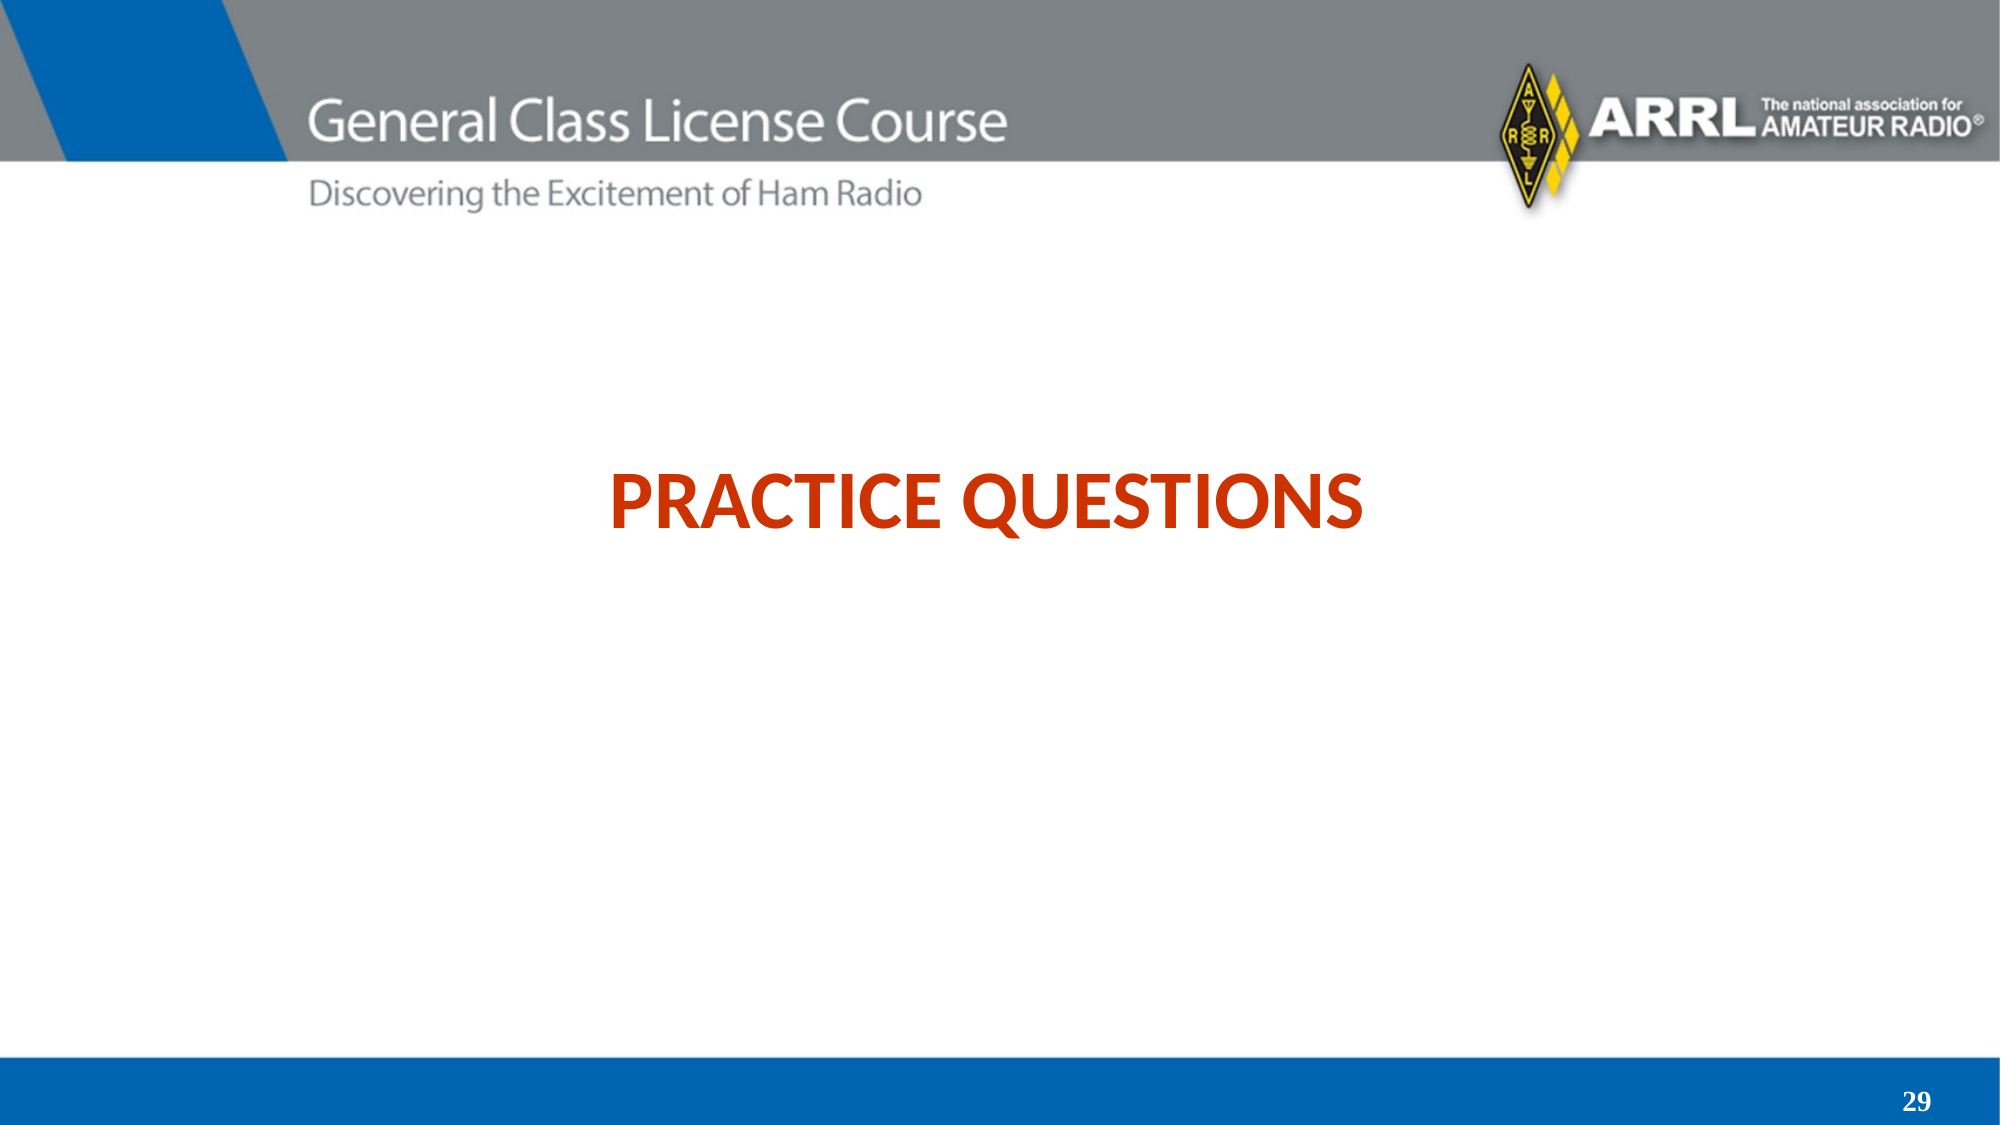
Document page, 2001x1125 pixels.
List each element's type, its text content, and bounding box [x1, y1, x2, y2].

picture [0, 0, 2001, 1125]
title PRACTICE QUESTIONS [87, 437, 1888, 625]
